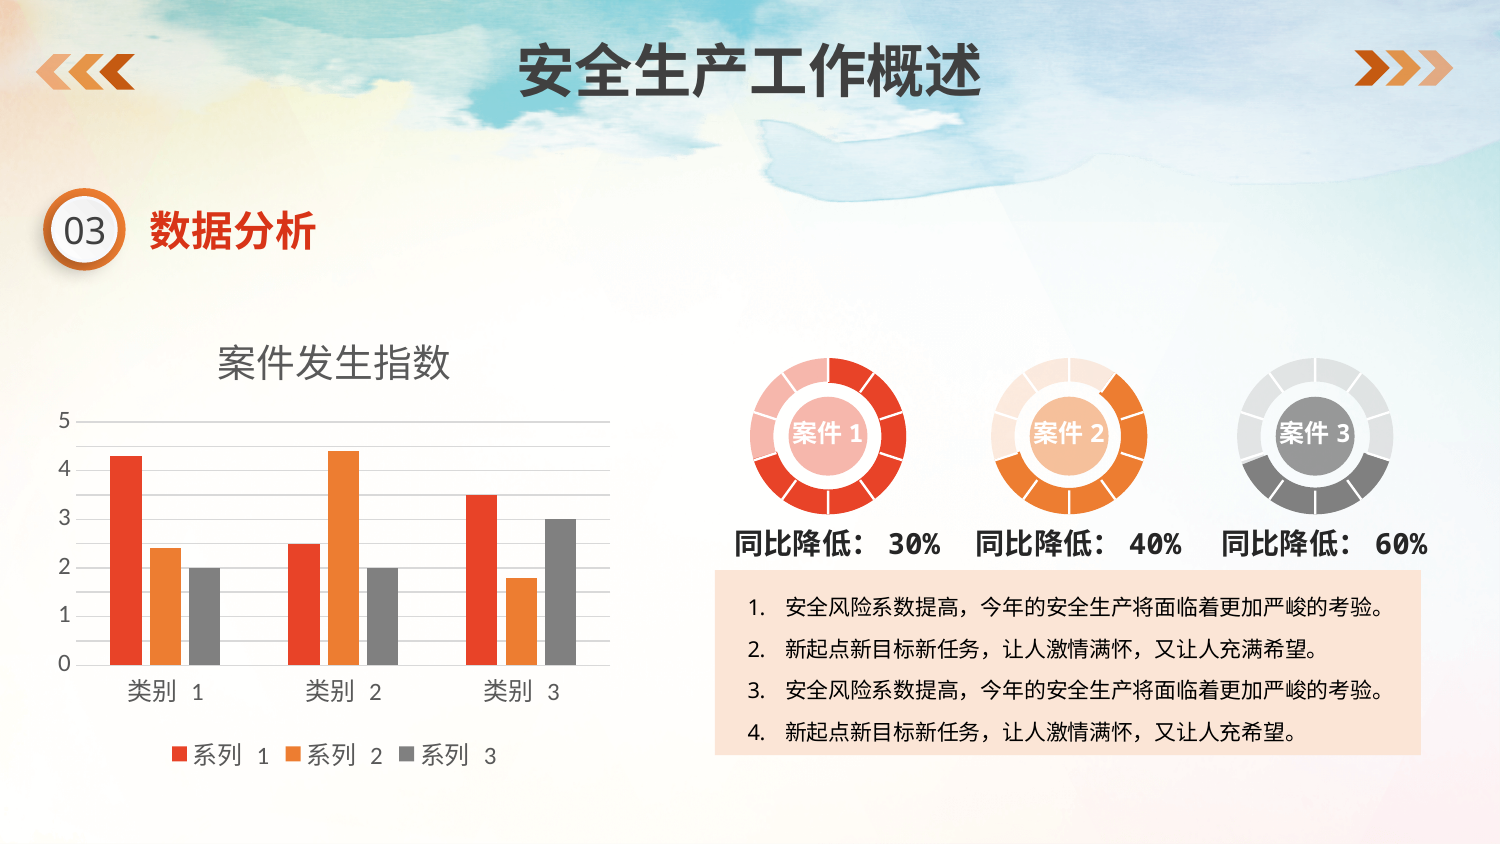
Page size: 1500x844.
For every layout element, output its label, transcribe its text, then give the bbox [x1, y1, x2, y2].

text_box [994, 357, 1145, 515]
text_box [1236, 413, 1240, 459]
text_box [990, 413, 994, 459]
text_box 安全生产工作概述 [413, 30, 1087, 109]
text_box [1014, 396, 1124, 476]
picture [0, 0, 1500, 844]
text_box [903, 412, 907, 460]
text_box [35, 54, 135, 90]
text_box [1240, 358, 1391, 515]
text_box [753, 358, 903, 515]
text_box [773, 396, 883, 476]
text_box 数据分析 [135, 197, 332, 262]
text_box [714, 569, 1421, 797]
chart [46, 302, 622, 779]
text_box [1354, 50, 1454, 86]
text_box 同比降低：60% [1203, 517, 1445, 568]
text_box 同比降低：40% [957, 517, 1199, 568]
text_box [1260, 396, 1370, 476]
text_box [749, 413, 753, 458]
text_box 同比降低：30% [716, 517, 957, 568]
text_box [34, 188, 135, 271]
